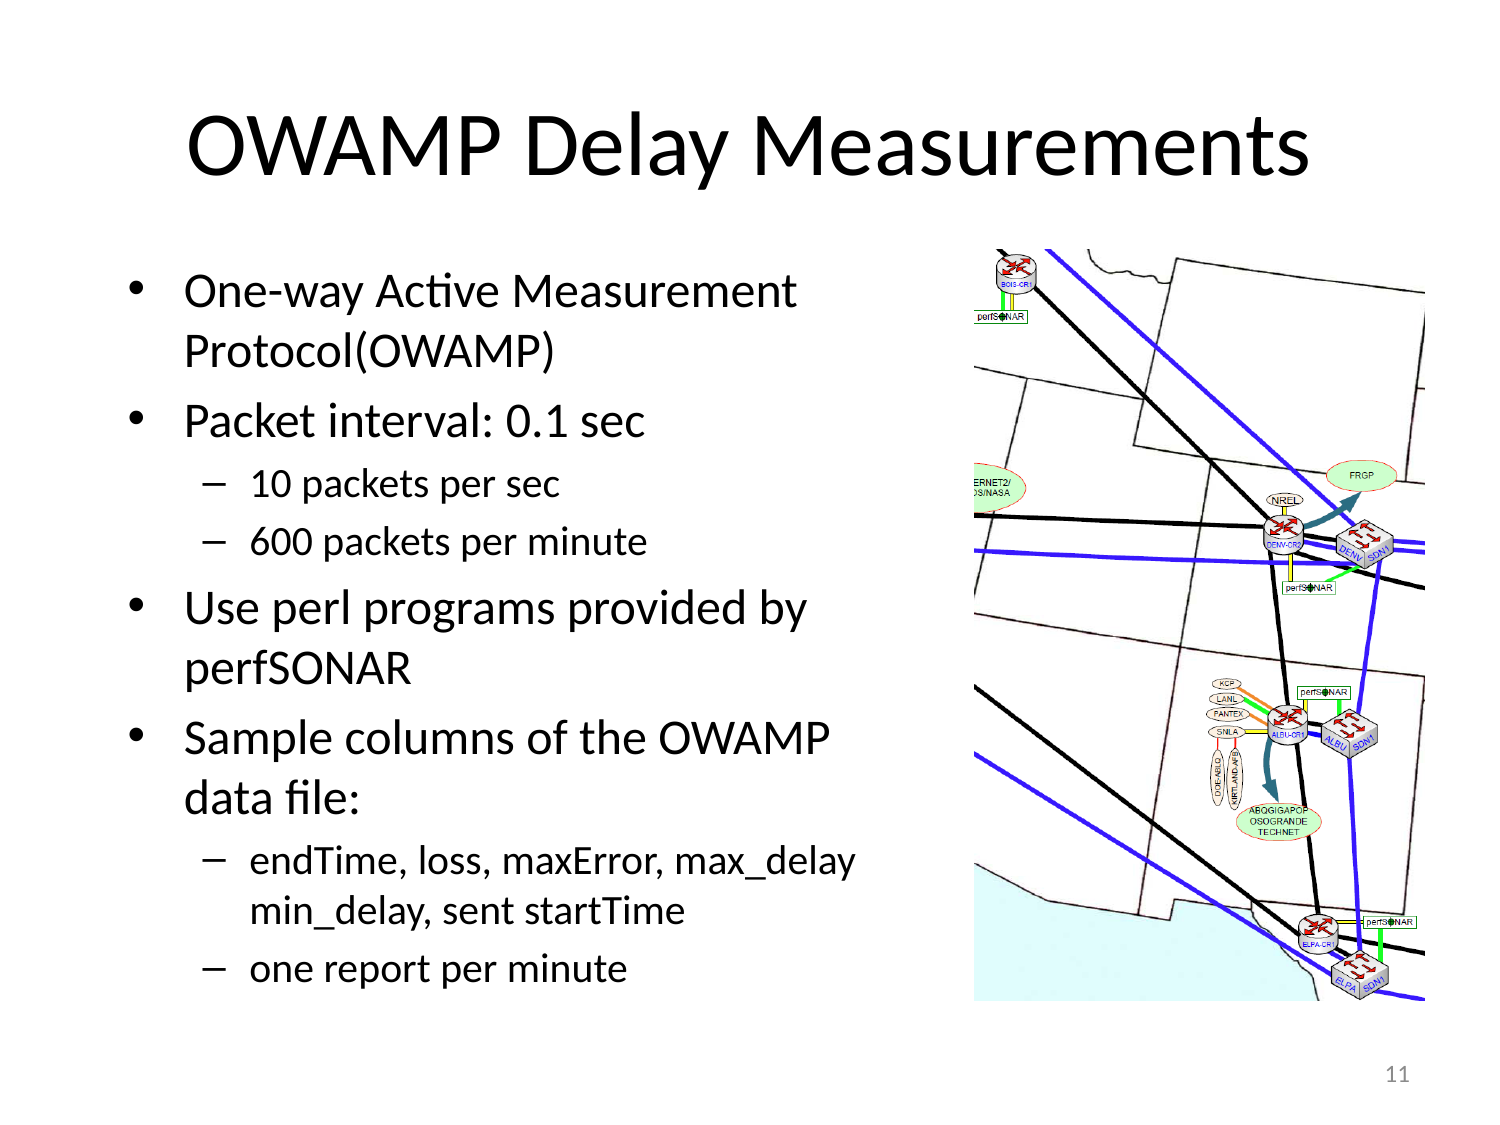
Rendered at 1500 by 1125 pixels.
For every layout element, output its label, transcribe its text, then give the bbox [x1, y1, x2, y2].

slide_number 11 [1074, 1042, 1425, 1103]
list One-way Active Measurement Protocol(OWAMP) Packet interval: 0.1 sec 10 packets per sec 600 packets per minute Use perl programs provided by perfSONAR Sample columns of the OWAMP data file: endTime, loss, maxError, max_delay min_delay, sent startTime one report per minute [112, 249, 900, 1075]
title OWAMP Delay Measurements [75, 45, 1425, 233]
picture [973, 249, 1426, 1001]
